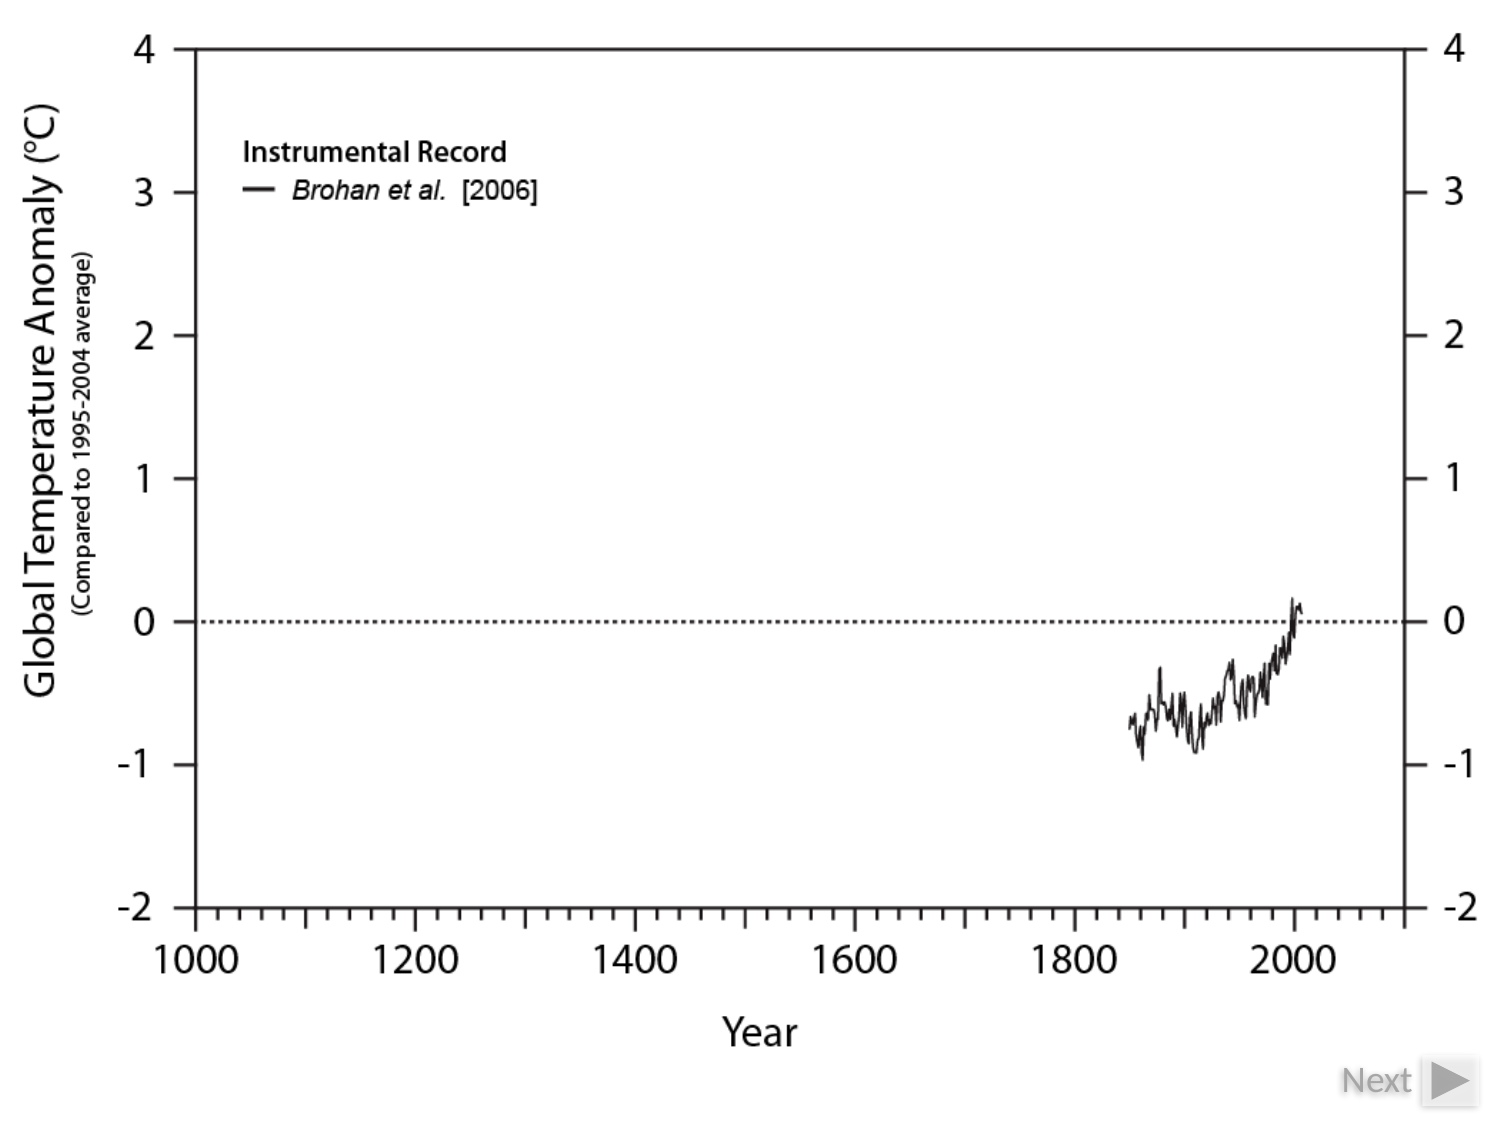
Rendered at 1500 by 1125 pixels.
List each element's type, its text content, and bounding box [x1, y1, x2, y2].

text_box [0, 0, 1500, 1058]
text_box [1422, 1065, 1480, 1107]
text_box Next [1253, 1063, 1500, 1124]
